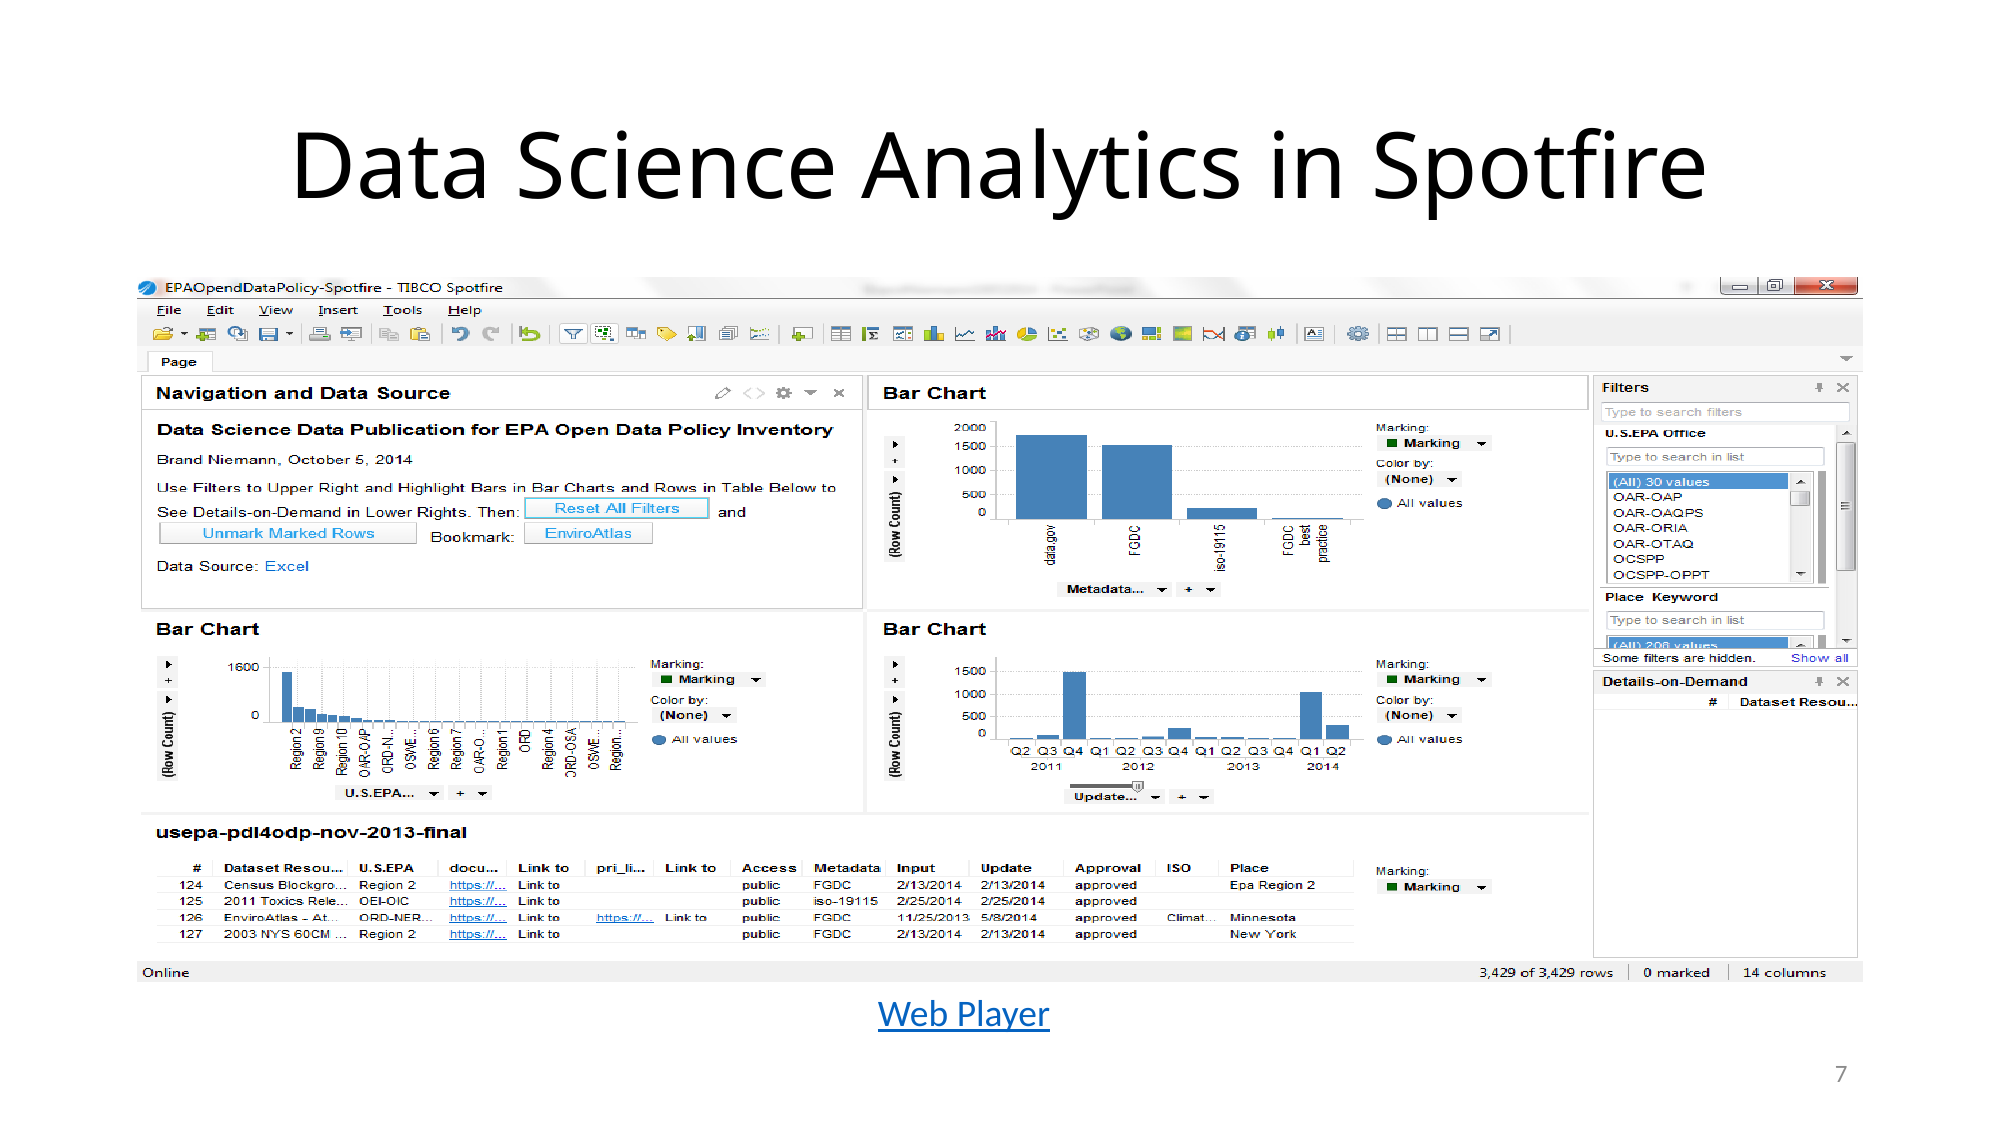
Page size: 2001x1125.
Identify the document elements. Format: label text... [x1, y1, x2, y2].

slide_number 7 [1412, 1042, 1863, 1103]
title Data Science Analytics in Spotfire [137, 59, 1863, 277]
picture [137, 277, 1863, 983]
text_box Web Player [863, 983, 1066, 1042]
